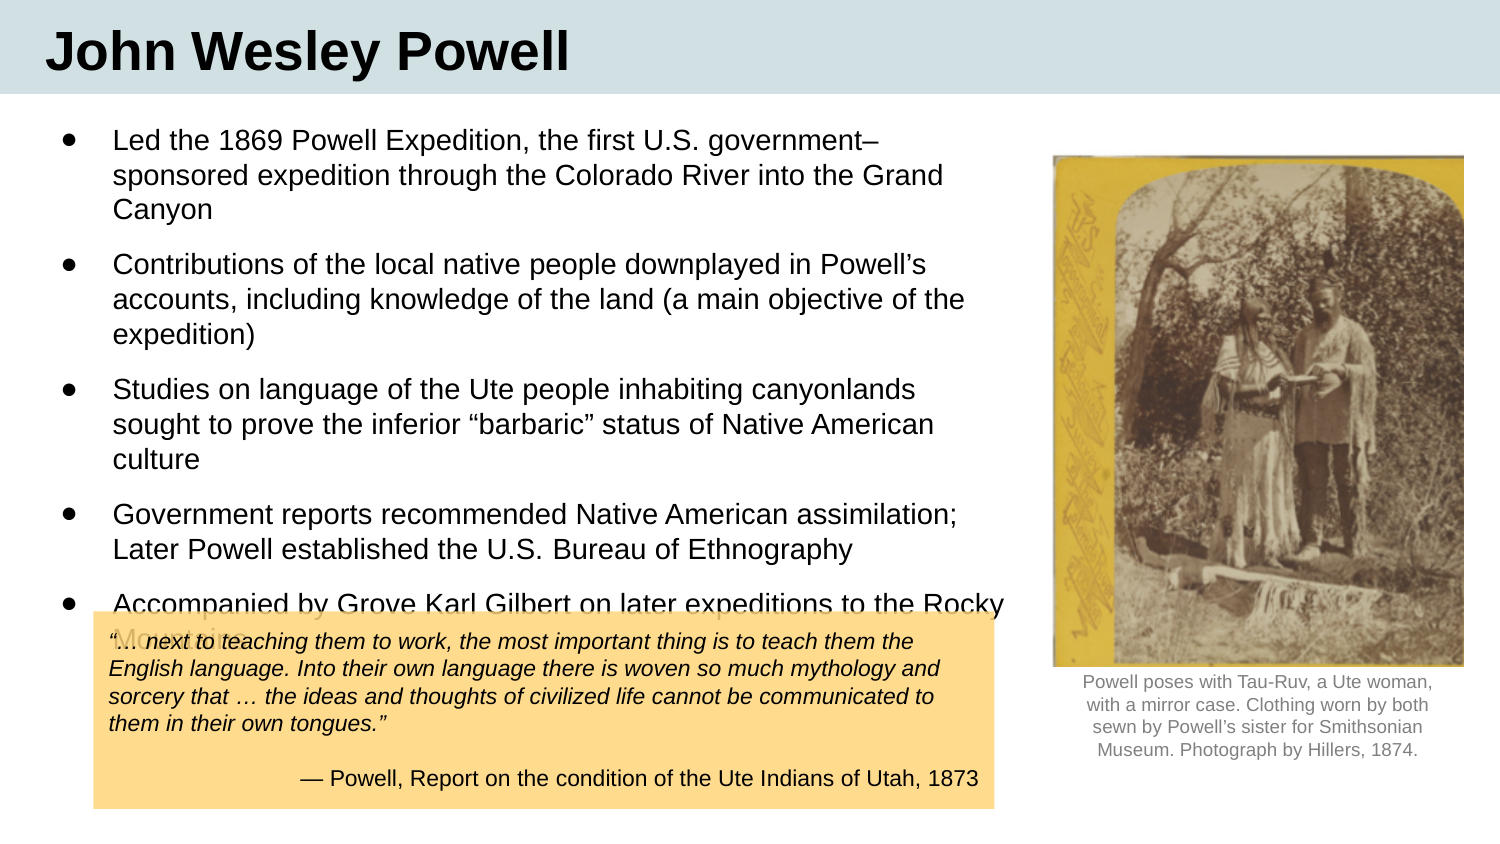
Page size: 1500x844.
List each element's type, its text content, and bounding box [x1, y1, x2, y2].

text_box John Wesley Powell [0, 0, 1500, 94]
picture [1051, 150, 1464, 667]
list Led the 1869 Powell Expedition, the first U.S. government–sponsored expedition through the Colorado River into the Grand Canyon Contributions of the local native people downplayed in Powell’s accounts, including knowledge of the land (a main objective of the expedition) Studies on language of the Ute people inhabiting canyonlands sought to prove the inferior “barbaric” status of Native American culture Government reports recommended Native American assimilation; Later Powell established the U.S. Bureau of Ethnography Accompanied by Grove Karl Gilbert on later expeditions to the Rocky Mountains [22, 105, 1028, 667]
text_box Powell poses with Tau-Ruv, a Ute woman, with a mirror case. Clothing worn by both sewn by Powell’s sister for Smithsonian Museum. Photograph by Hillers, 1874. [1052, 674, 1464, 763]
text_box “… next to teaching them to work, the most important thing is to teach them the English language. Into their own language there is woven so much mythology and sorcery that … the ideas and thoughts of civilized life cannot be communicated to them in their own tongues.” — Powell, Report on the condition of the Ute Indians of Utah, 1873 [93, 611, 995, 809]
